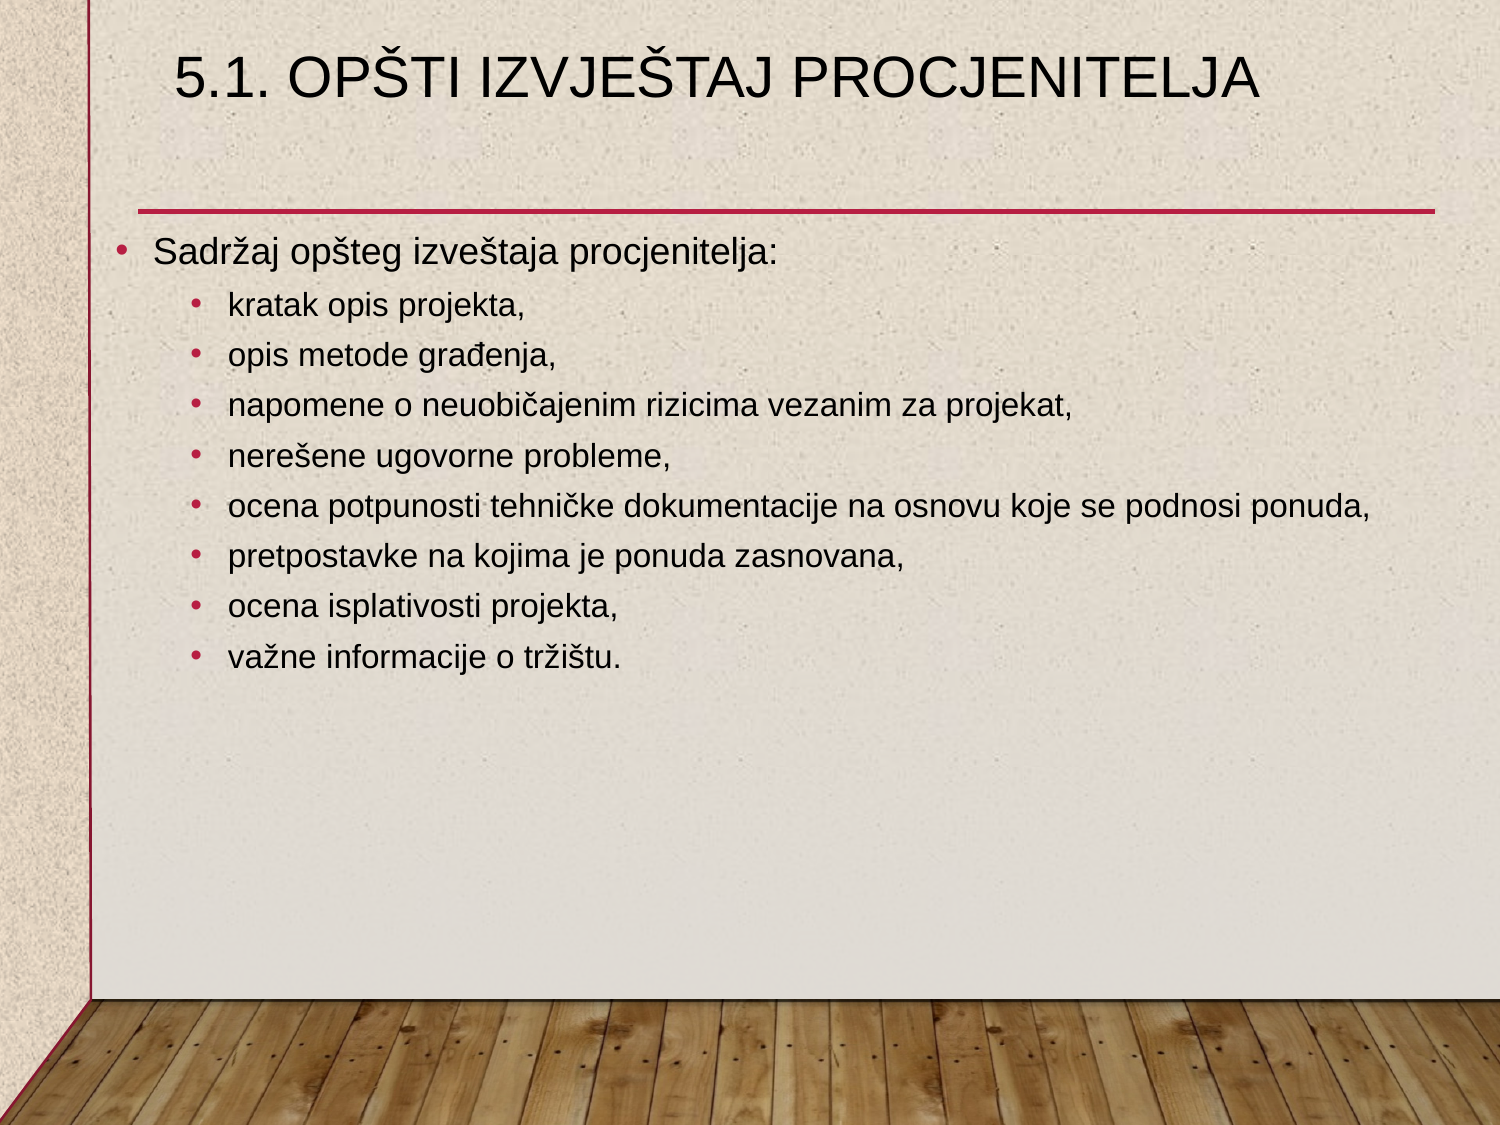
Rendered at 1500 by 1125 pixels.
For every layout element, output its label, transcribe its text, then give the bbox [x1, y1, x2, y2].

title 5.1. opšti IZVjEŠTAJ PROCjENITELJA [159, 32, 1412, 205]
list Sadržaj opšteg izveštaja procjenitelja: kratak opis projekta, opis metode građenja, napomene o neuobičajenim rizicima vezanim za projekat, nerešene ugovorne probleme, ocena potpunosti tehničke dokumentacije na osnovu koje se podnosi ponuda, pretpostavke na kojima je ponuda zasnovana, ocena isplativosti projekta, važne informacije o tržištu. [100, 219, 1471, 976]
picture [91, 0, 1500, 395]
picture [0, 999, 1500, 1125]
